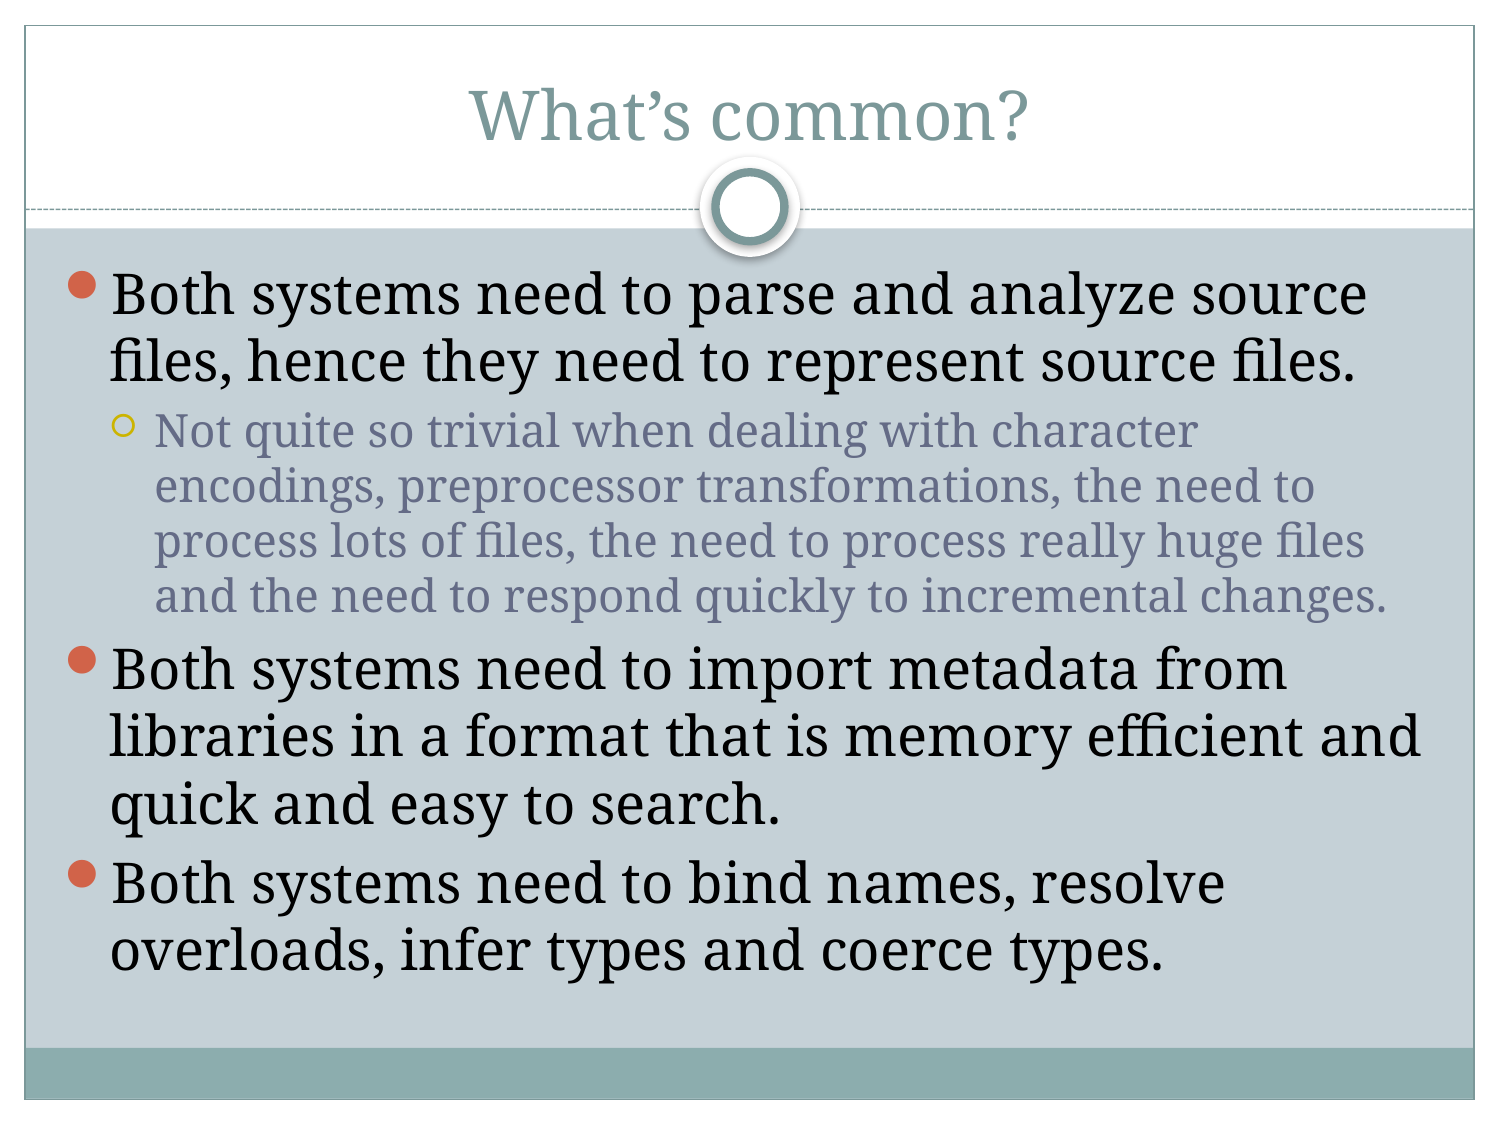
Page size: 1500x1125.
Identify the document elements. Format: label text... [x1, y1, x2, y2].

list Both systems need to parse and analyze source files, hence they need to represent source files. Not quite so trivial when dealing with character encodings, preprocessor transformations, the need to process lots of files, the need to process really huge files and the need to respond quickly to incremental changes. Both systems need to import metadata from libraries in a format that is memory efficient and quick and easy to search. Both systems need to bind names, resolve overloads, infer types and coerce types. [49, 250, 1445, 1001]
title What’s common? [49, 37, 1450, 162]
